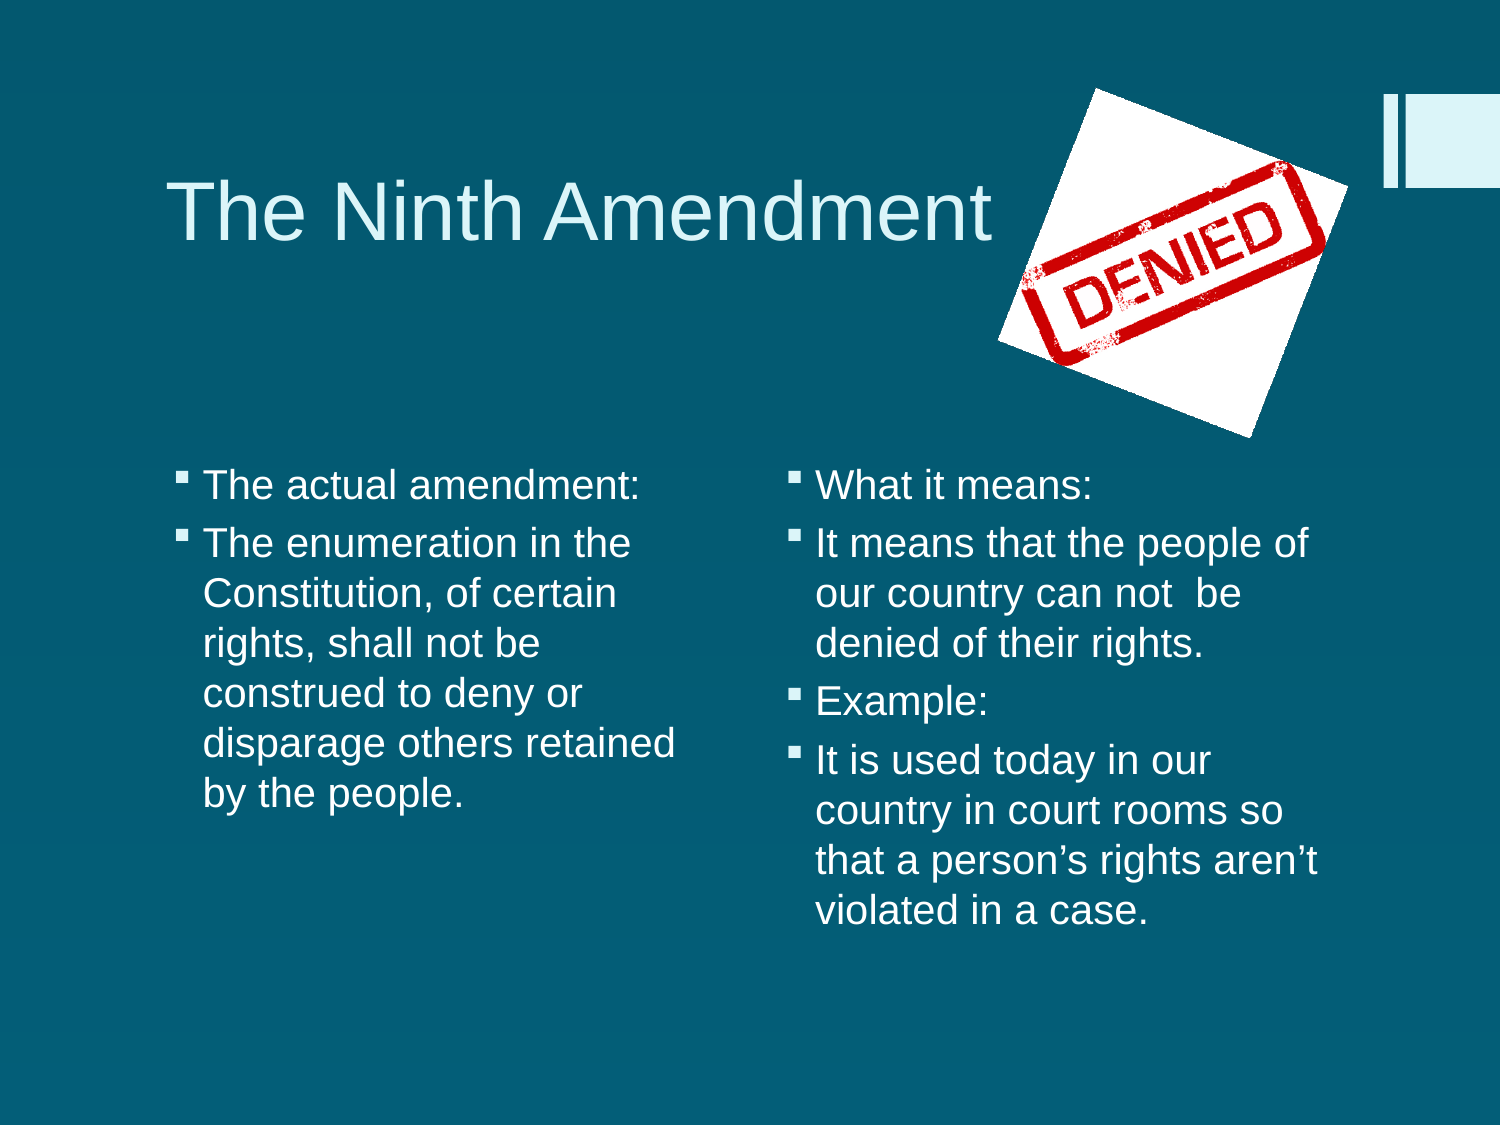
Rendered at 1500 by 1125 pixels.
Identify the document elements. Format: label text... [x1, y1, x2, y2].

picture [999, 89, 1347, 437]
title The Ninth Amendment [150, 75, 1350, 265]
list The actual amendment: The enumeration in the Constitution, of certain rights, shall not be construed to deny or disparage others retained by the people. [150, 450, 735, 1040]
list What it means: It means that the people of our country can not be denied of their rights. Example: It is used today in our country in court rooms so that a person’s rights aren’t violated in a case. [762, 450, 1348, 1040]
